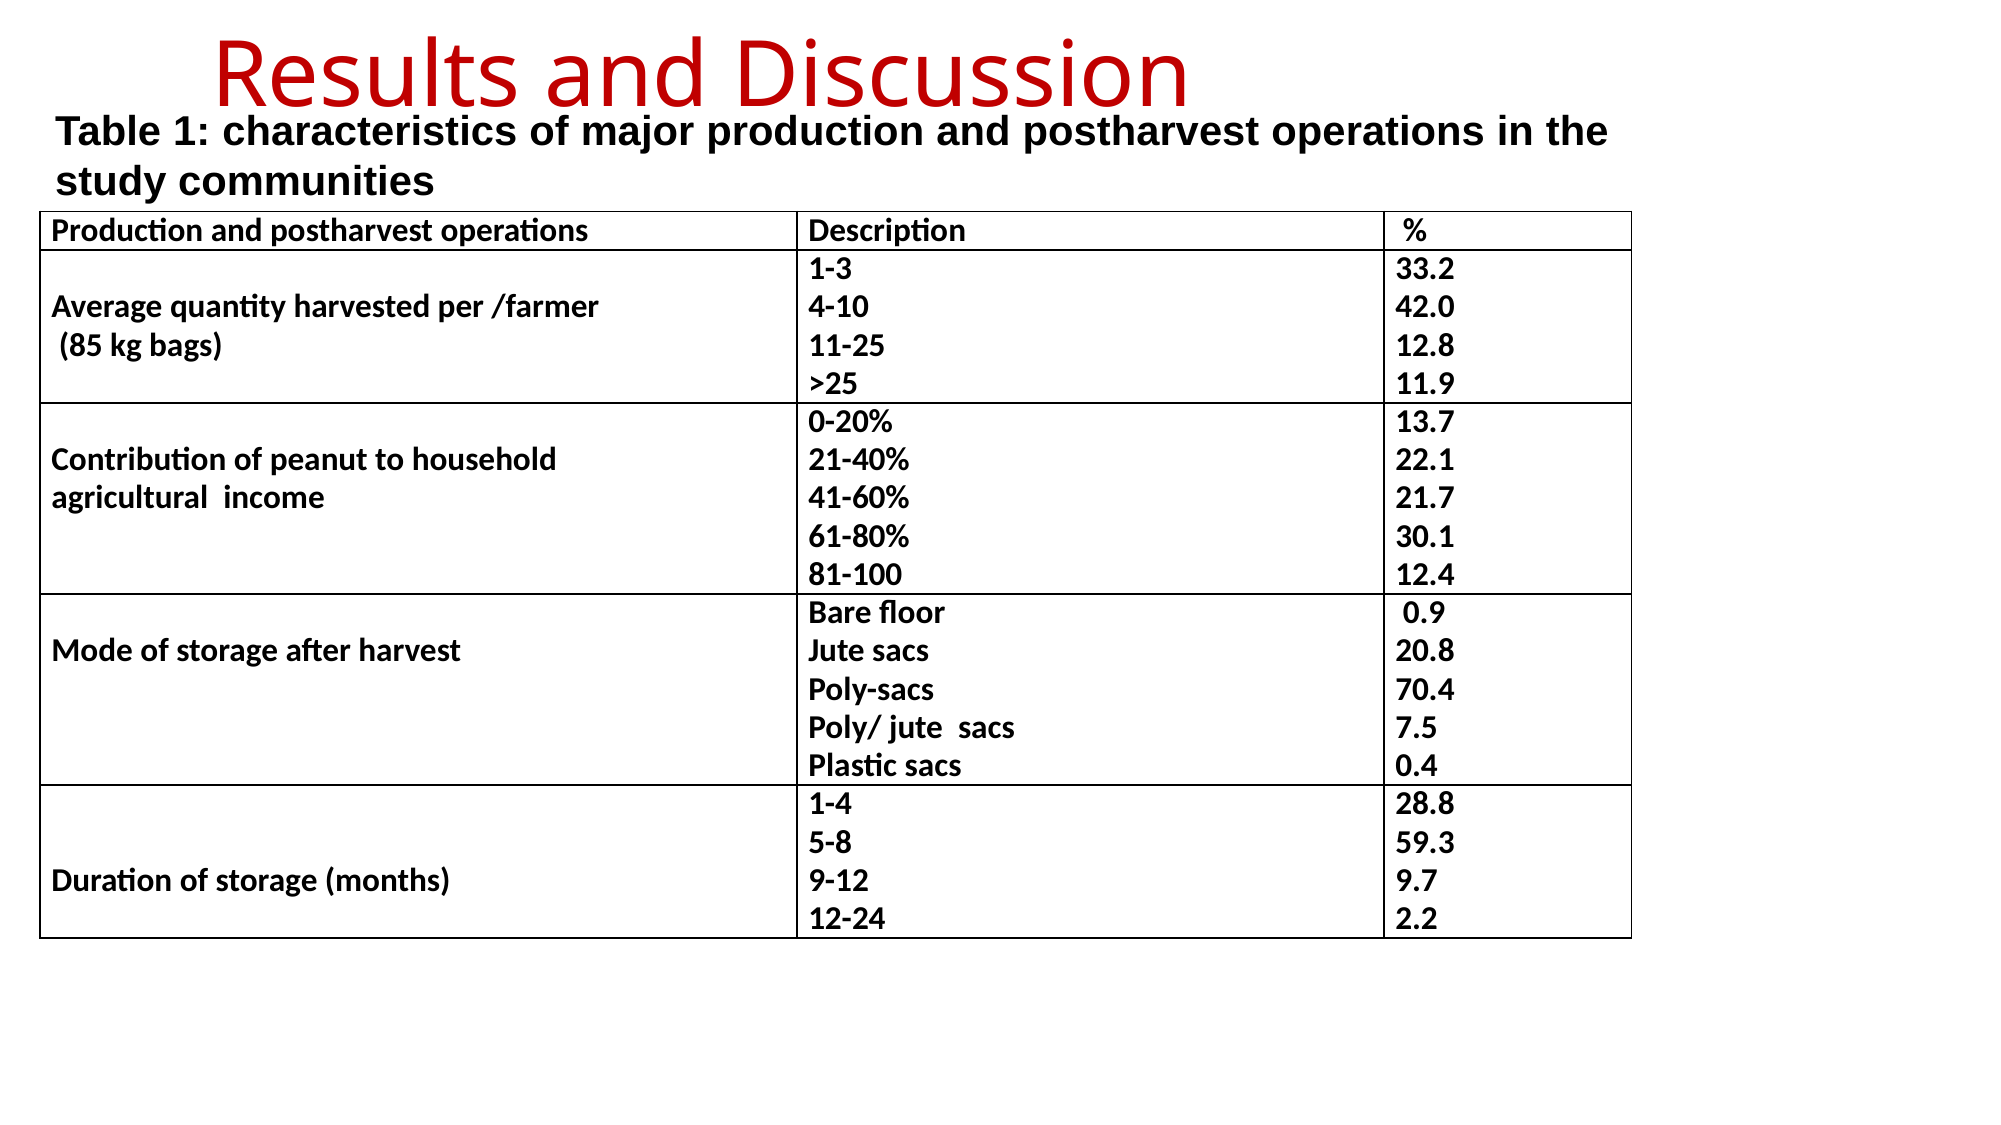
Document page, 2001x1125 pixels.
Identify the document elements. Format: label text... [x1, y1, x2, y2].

table_cell 1-4 5-8 9-12 12-24 [798, 786, 1383, 937]
table_cell Contribution of peanut to household agricultural income [41, 404, 796, 593]
table_cell 13.7 22.1 21.7 30.1 12.4 [1385, 404, 1631, 593]
table_header % [1385, 212, 1631, 249]
table_cell Mode of storage after harvest [41, 595, 796, 784]
table_cell 33.2 42.0 12.8 11.9 [1385, 251, 1631, 402]
table_cell Bare floor Jute sacs Poly-sacs Poly/ jute sacs Plastic sacs [798, 595, 1383, 784]
table_header Production and postharvest operations [41, 212, 796, 249]
table_cell 28.8 59.3 9.7 2.2 [1385, 786, 1631, 937]
table_cell 1-3 4-10 11-25 >25 [798, 251, 1383, 402]
title Results and Discussion [195, 0, 1921, 154]
text_box Table 1: characteristics of major production and postharvest operations in the study communities [40, 95, 1625, 211]
table_cell Average quantity harvested per /farmer (85 kg bags) [41, 251, 796, 402]
table_cell 0-20% 21-40% 41-60% 61-80% 81-100 [798, 404, 1383, 593]
table_cell Duration of storage (months) [41, 786, 796, 937]
table_header Description [798, 212, 1383, 249]
table_cell 0.9 20.8 70.4 7.5 0.4 [1385, 595, 1631, 784]
